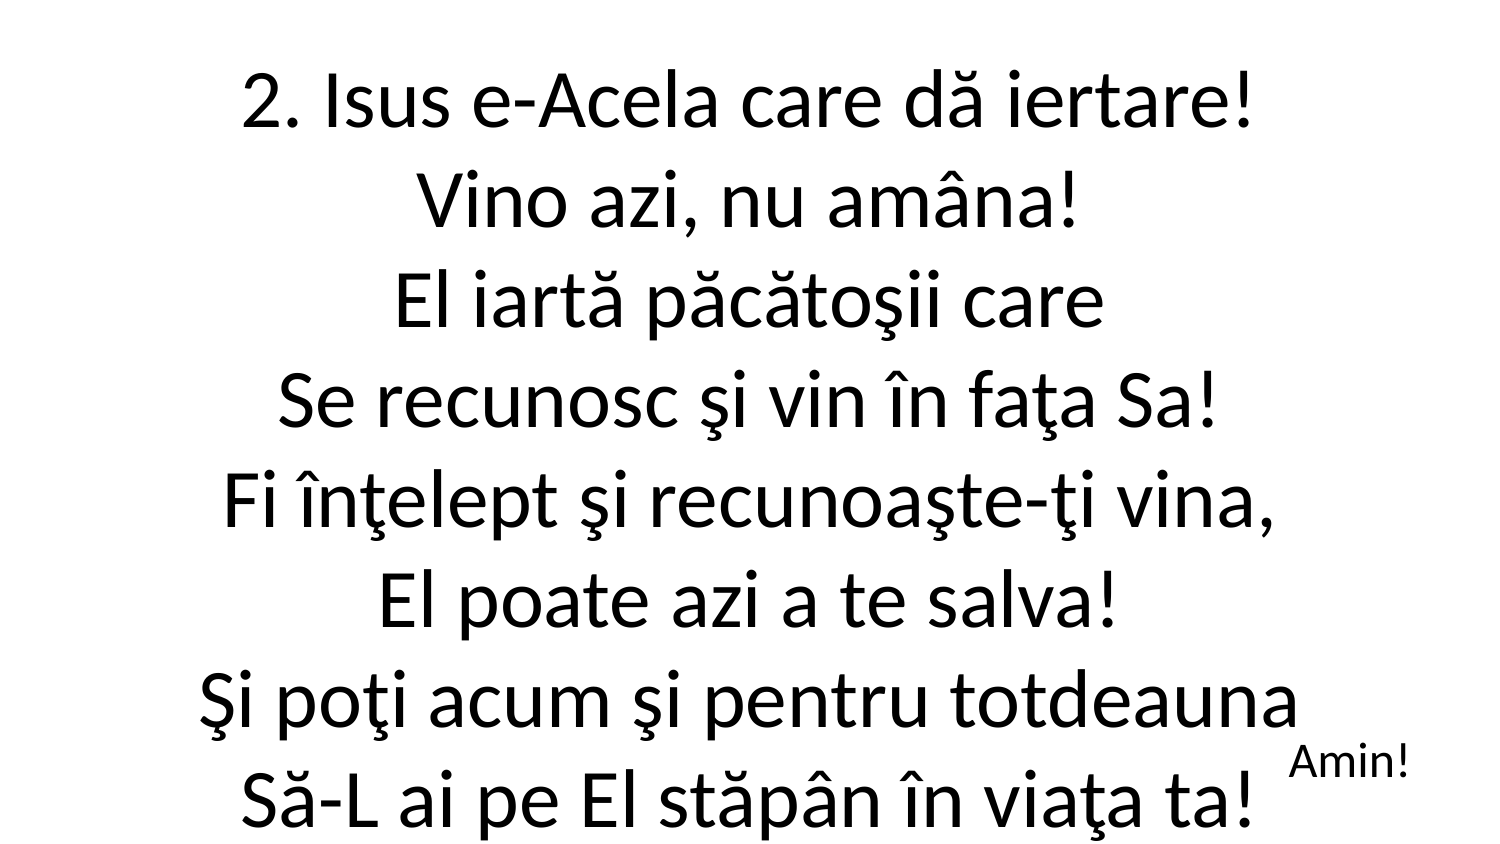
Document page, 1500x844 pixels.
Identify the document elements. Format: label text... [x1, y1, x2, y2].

text_box 2. Isus e-Acela care dă iertare! Vino azi, nu amâna! El iartă păcătoşii care Se recunosc şi vin în faţa Sa! Fi înţelept şi recunoaşte-ţi vina, El poate azi a te salva! Şi poţi acum şi pentru totdeauna Să-L ai pe El stăpân în viaţa ta! [183, 0, 1317, 844]
text_box Amin! [1273, 674, 1427, 795]
